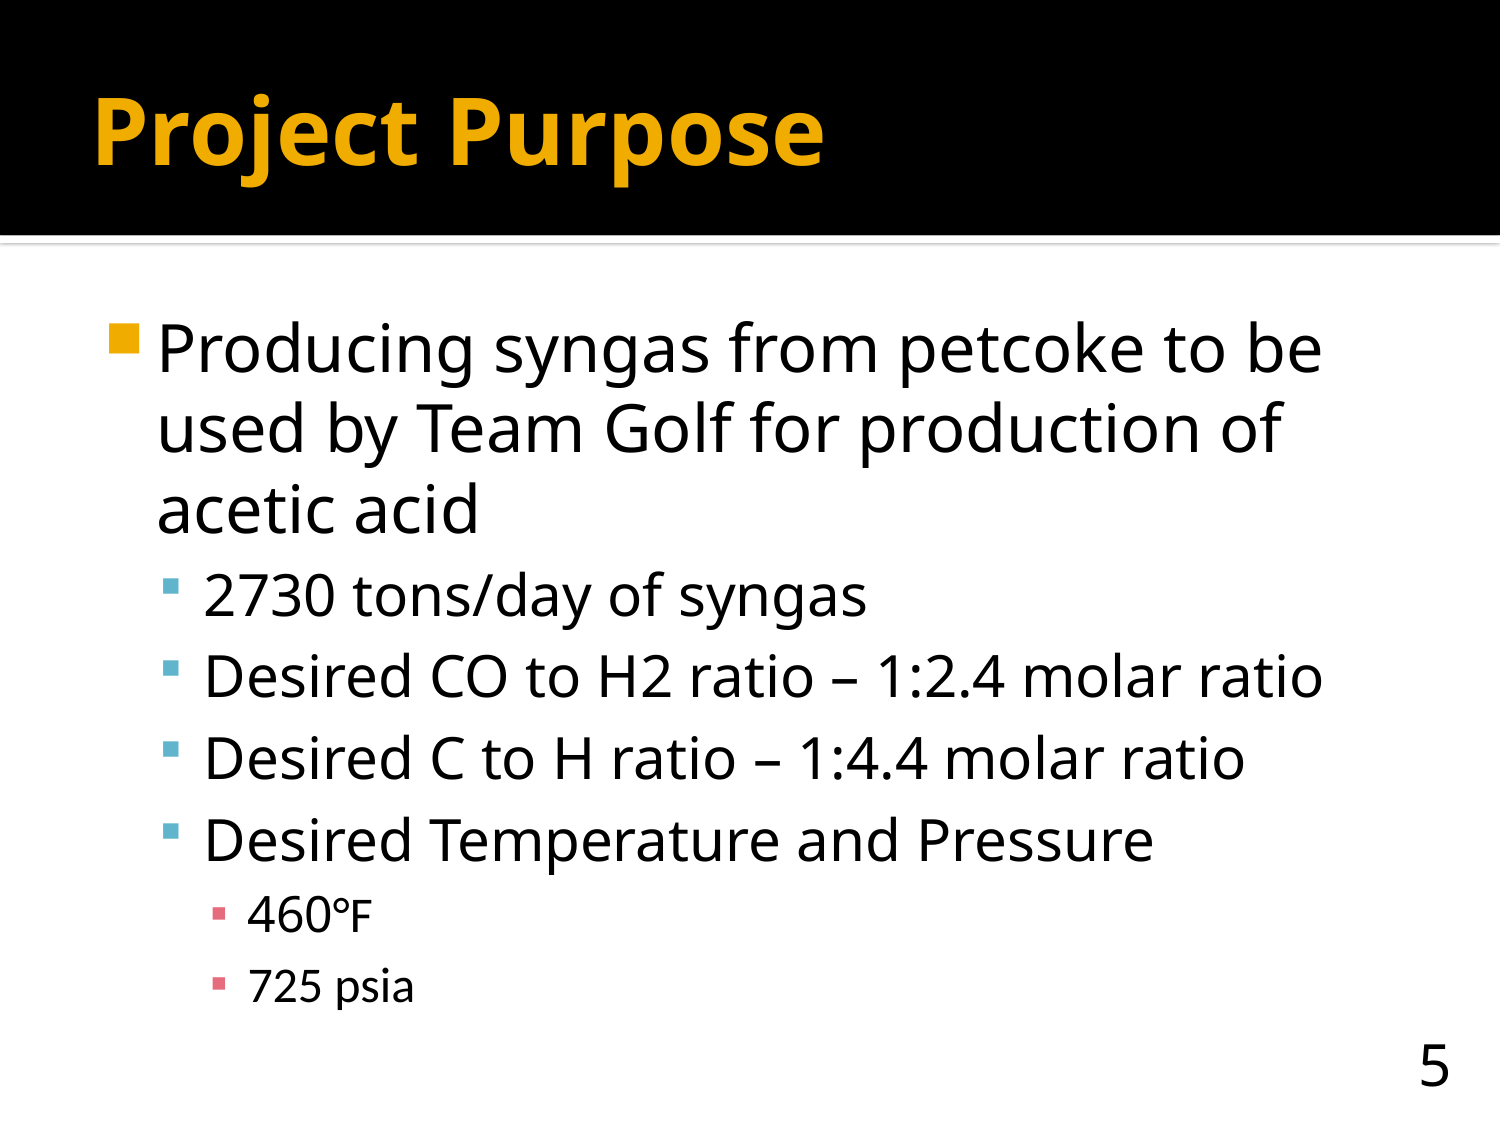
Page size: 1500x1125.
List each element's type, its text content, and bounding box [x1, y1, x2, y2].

list Producing syngas from petcoke to be used by Team Golf for production of acetic acid 2730 tons/day of syngas Desired CO to H2 ratio – 1:2.4 molar ratio Desired C to H ratio – 1:4.4 molar ratio Desired Temperature and Pressure 460°F 725 psia [75, 291, 1425, 1050]
slide_number 5 [1345, 1062, 1467, 1108]
title Project Purpose [75, 25, 1425, 231]
